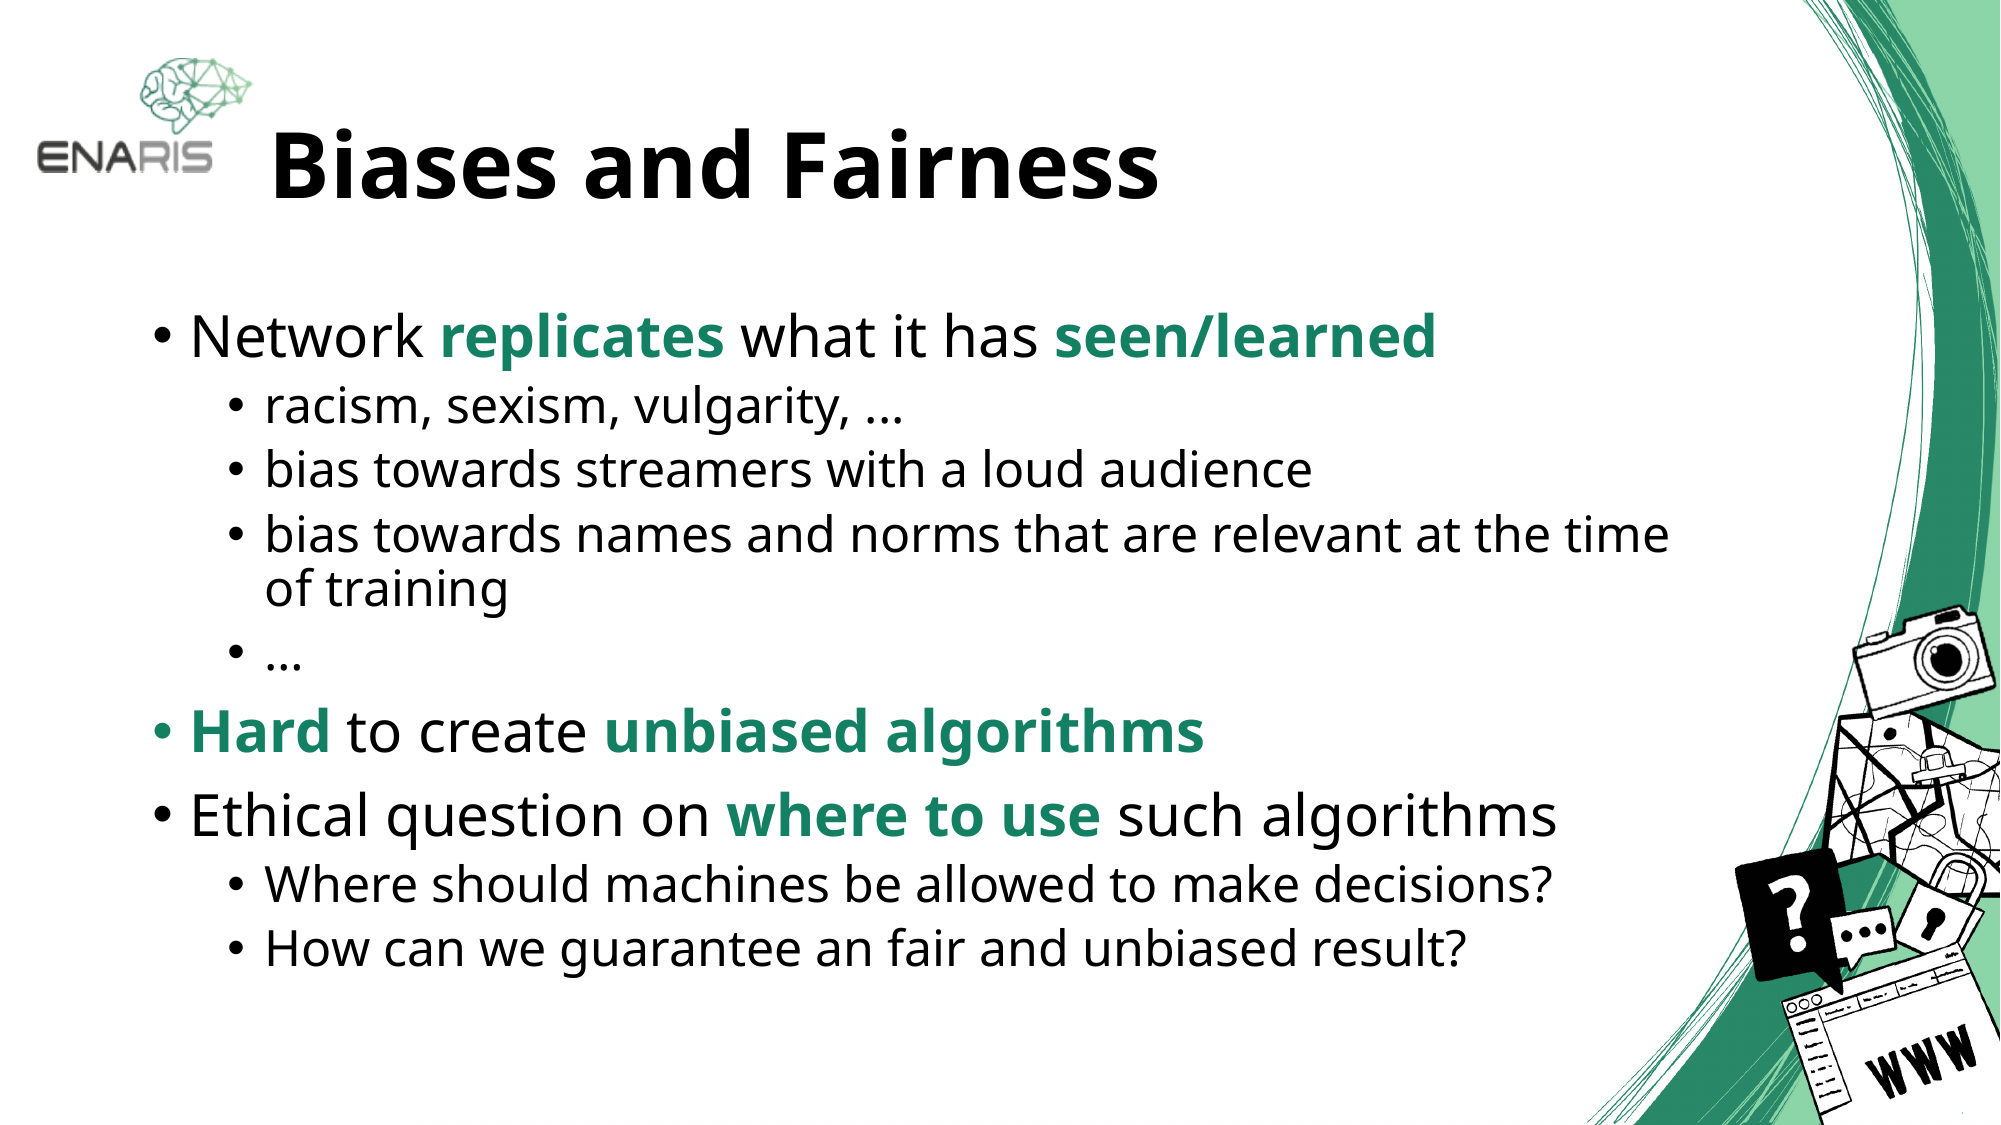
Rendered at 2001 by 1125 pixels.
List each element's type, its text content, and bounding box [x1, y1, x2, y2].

title Biases and Fairness [253, 59, 1863, 278]
picture [37, 58, 254, 173]
picture [408, 0, 2000, 1125]
list Network replicates what it has seen/learned racism, sexism, vulgarity, ... bias towards streamers with a loud audience bias towards names and norms that are relevant at the time of training … Hard to create unbiased algorithms Ethical question on where to use such algorithms Where should machines be allowed to make decisions? How can we guarantee an fair and unbiased result? [137, 299, 1706, 1014]
